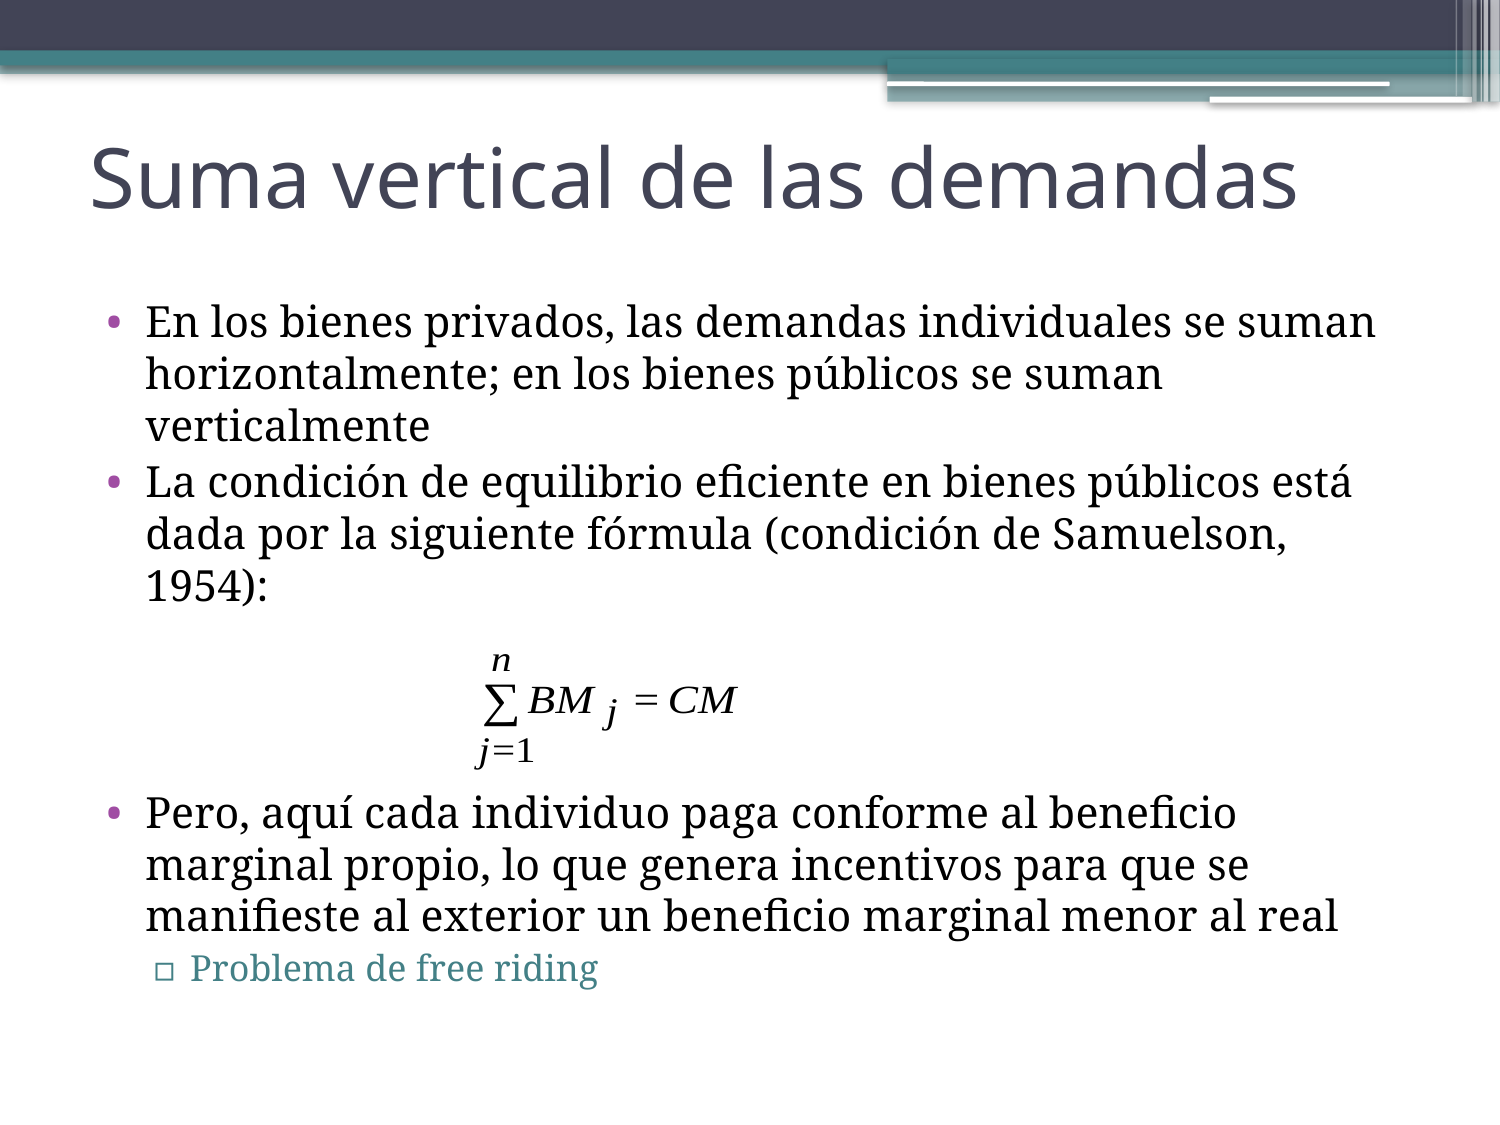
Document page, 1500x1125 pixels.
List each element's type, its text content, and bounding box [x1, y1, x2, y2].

list En los bienes privados, las demandas individuales se suman horizontalmente; en los bienes públicos se suman verticalmente La condición de equilibrio eficiente en bienes públicos está dada por la siguiente fórmula (condición de Samuelson, 1954): Pero, aquí cada individuo paga conforme al beneficio marginal propio, lo que genera incentivos para que se manifieste al exterior un beneficio marginal menor al real Problema de free riding [75, 287, 1425, 1004]
title Suma vertical de las demandas [75, 87, 1425, 263]
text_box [462, 637, 751, 778]
